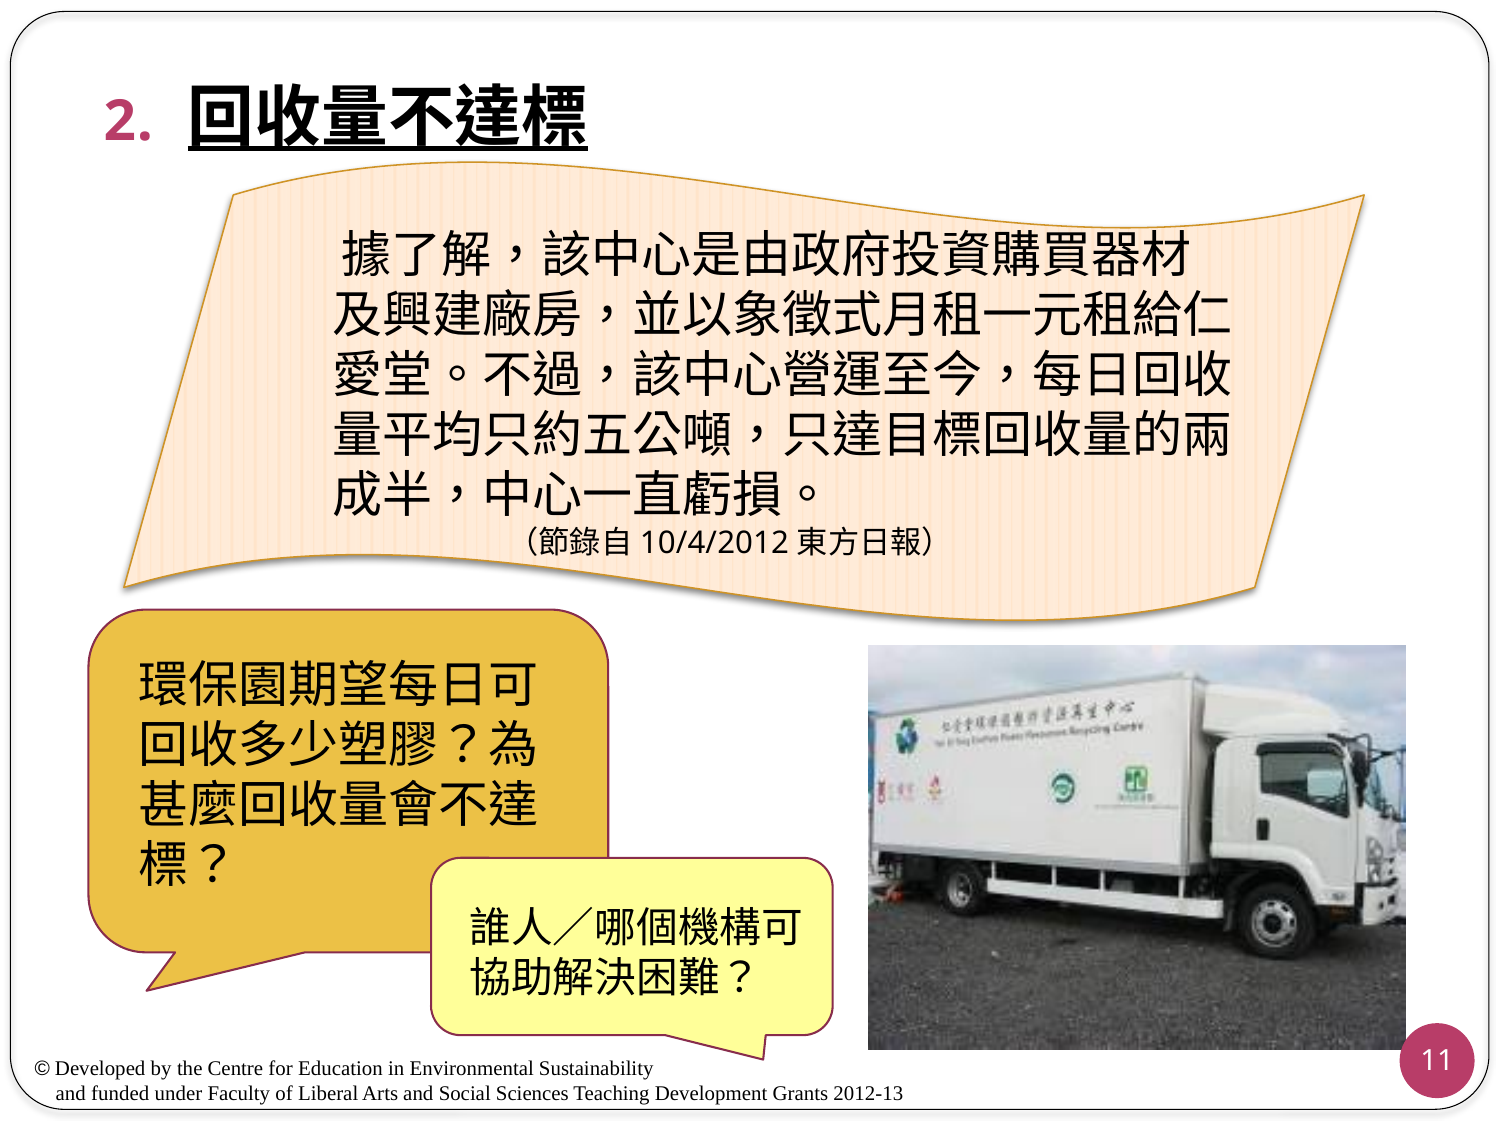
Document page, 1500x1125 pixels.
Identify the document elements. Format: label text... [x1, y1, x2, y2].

text_box [429, 856, 834, 1047]
text_box © Developed by the Centre for Education in Environmental Sustainability and funded under Faculty of Liberal Arts and Social Sciences Teaching Development Grants 2012-13 [19, 1047, 924, 1112]
text_box 據了解，該中心是由政府投資購買器材及興建廠房，並以象徵式月租一元租給仁愛堂。不過，該中心營運至今，每日回收量平均只約五公噸，只達目標回收量的兩成半，中心一直虧損。 （節錄自10/4/2012東方日報） [123, 161, 1365, 621]
slide_number 11 [1399, 1023, 1475, 1099]
list 回收量不達標 [88, 66, 1364, 917]
text_box [87, 608, 610, 992]
text_box 誰人／哪個機構可協助解決困難？ [454, 893, 821, 1008]
text_box 環保園期望每日可回收多少塑膠？為甚麼回收量會不達標？ [123, 645, 573, 900]
picture [867, 644, 1406, 1050]
